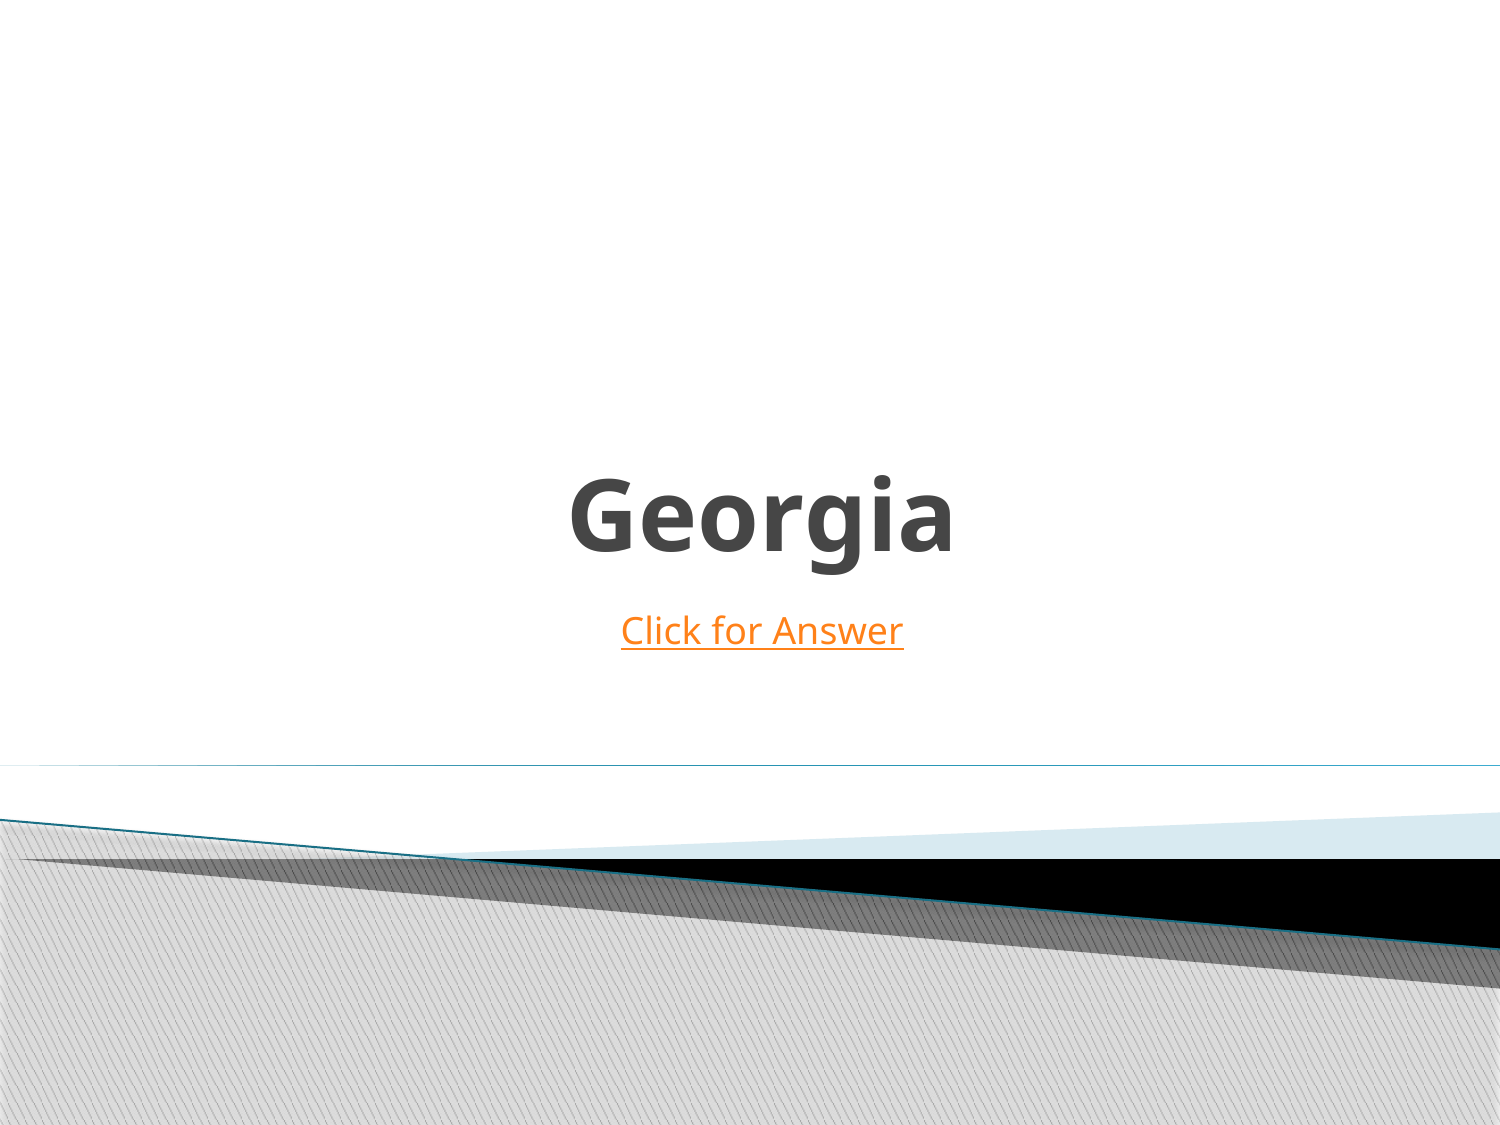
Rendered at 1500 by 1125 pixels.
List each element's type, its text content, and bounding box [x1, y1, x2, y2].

picture [5, 859, 1500, 989]
title Georgia [125, 337, 1400, 579]
text_box Click for Answer [587, 599, 938, 666]
